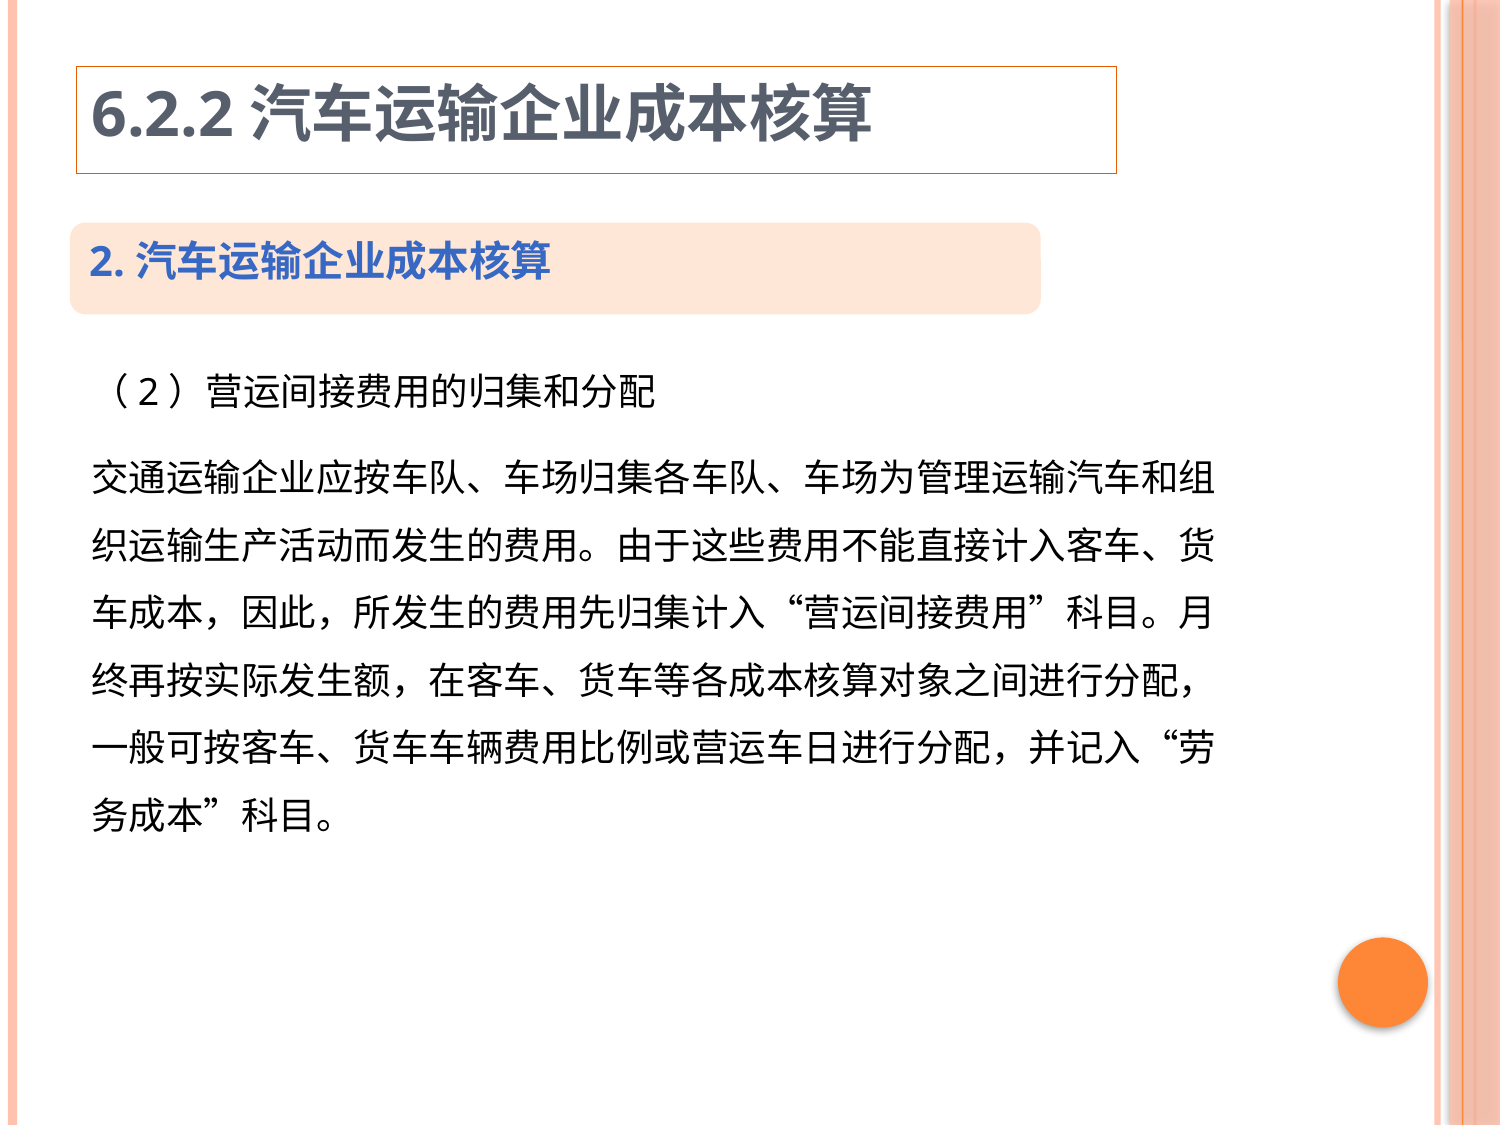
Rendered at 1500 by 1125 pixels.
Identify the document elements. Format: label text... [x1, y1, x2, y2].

text_box （2）营运间接费用的归集和分配 交通运输企业应按车队、车场归集各车队、车场为管理运输汽车和组织运输生产活动而发生的费用。由于这些费用不能直接计入客车、货车成本，因此，所发生的费用先归集计入“营运间接费用”科目。月终再按实际发生额，在客车、货车等各成本核算对象之间进行分配，一般可按客车、货车车辆费用比例或营运车日进行分配，并记入“劳务成本”科目。 [76, 338, 1247, 845]
text_box 2.汽车运输企业成本核算 [69, 222, 1041, 315]
text_box 6.2.2汽车运输企业成本核算 [76, 66, 1117, 174]
